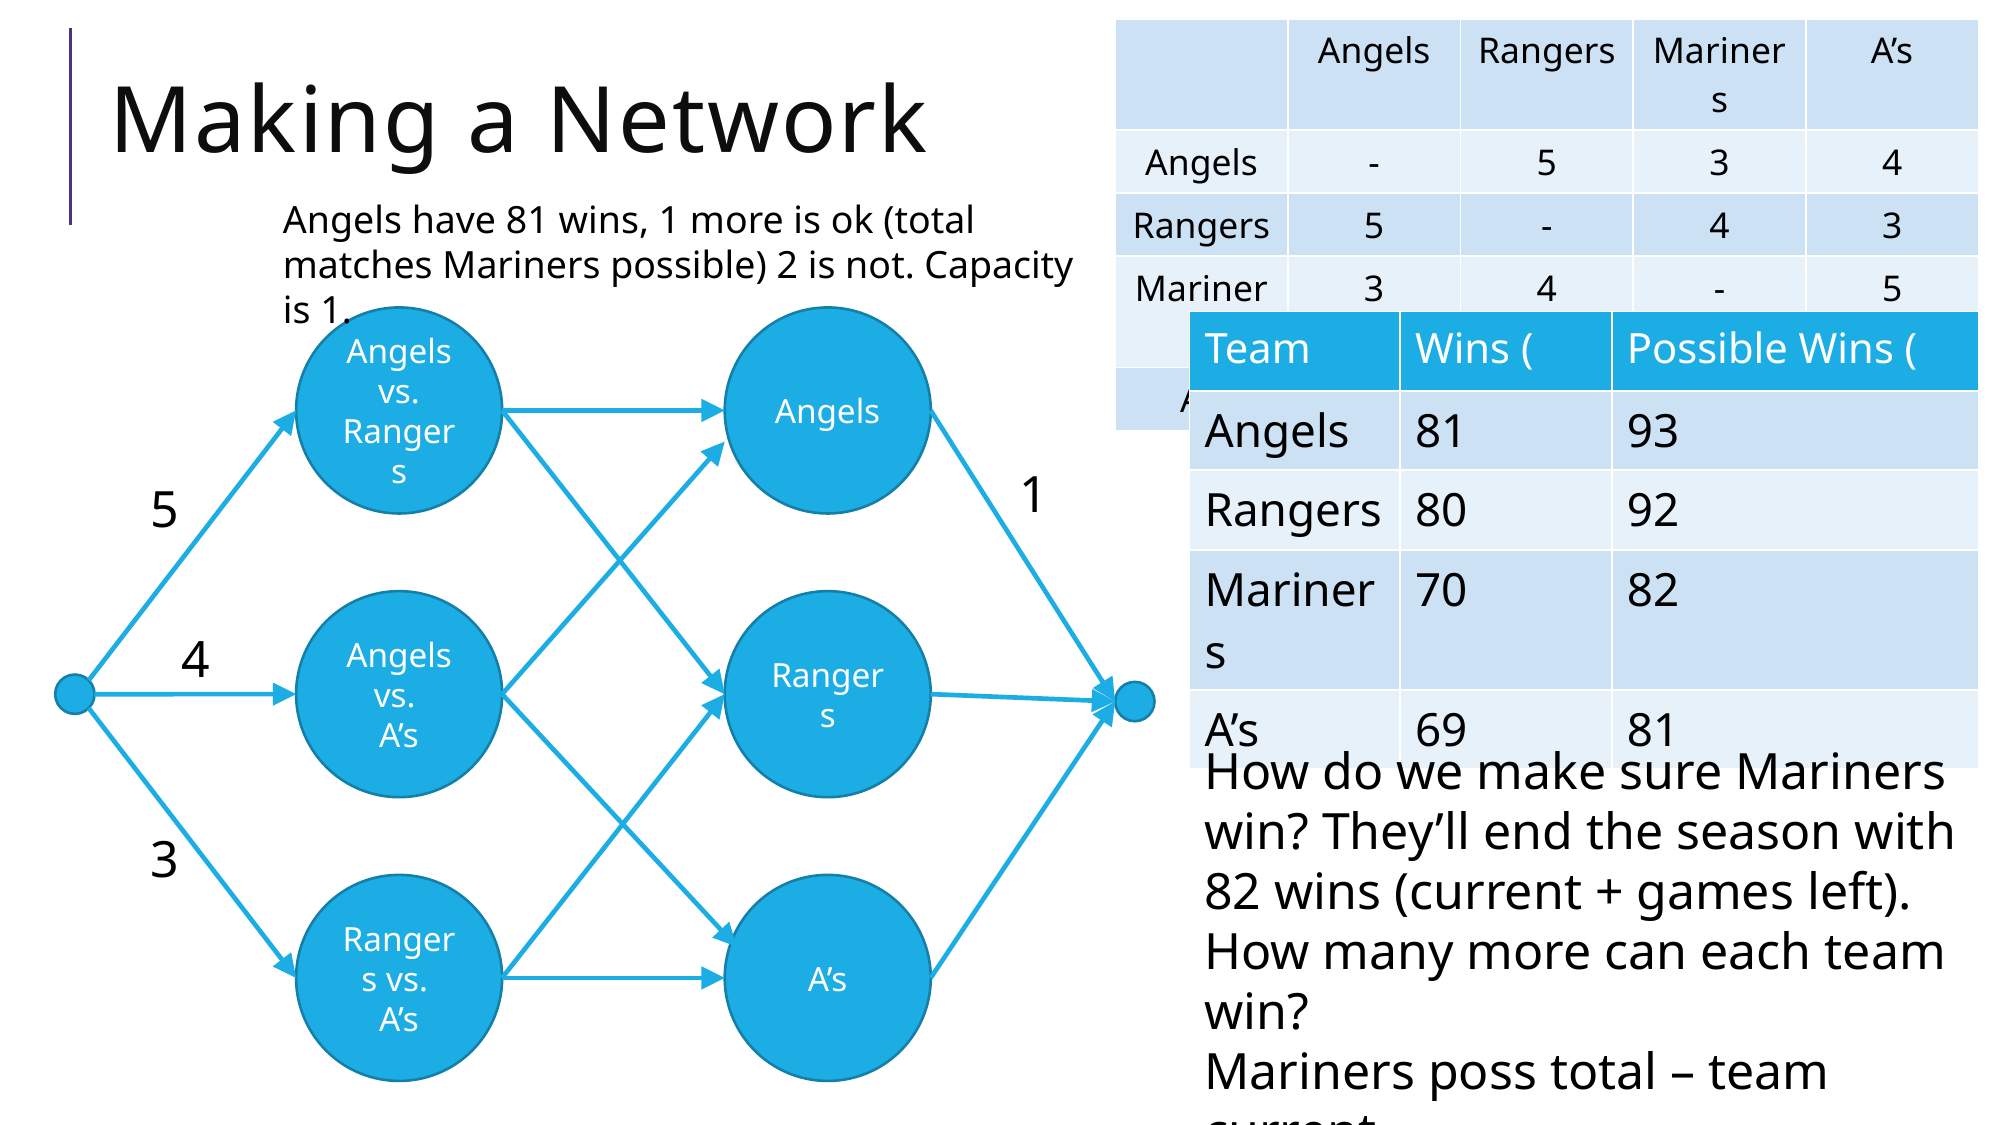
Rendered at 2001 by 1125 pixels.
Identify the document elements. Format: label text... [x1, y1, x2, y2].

text_box [1123, 680, 1156, 723]
text_box Angels [723, 339, 932, 515]
table_header A’s [1807, 20, 1978, 129]
table_cell - [1289, 131, 1460, 192]
table_header Mariners [1634, 20, 1805, 129]
table_cell 5 [1289, 194, 1460, 255]
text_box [88, 410, 297, 681]
table_header [1116, 20, 1287, 129]
text_box Angels vs. Rangers [294, 339, 504, 515]
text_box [930, 701, 1116, 979]
text_box Angels have 81 wins, 1 more is ok (total matches Mariners possible) 2 is not. Capacity is 1. [268, 188, 1090, 339]
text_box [501, 441, 725, 689]
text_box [501, 410, 725, 438]
table_cell 5 [1807, 257, 1978, 311]
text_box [729, 693, 737, 947]
table_cell Angels [1116, 131, 1287, 192]
text_box How do we make sure Mariners win? They’ll end the season with 82 wins (current + games left). How many more can each team win? Mariners poss total – team current [1189, 731, 1979, 1125]
table_header Rangers [1461, 20, 1632, 129]
table_header Angels [1289, 20, 1460, 129]
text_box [930, 410, 1116, 690]
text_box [88, 707, 297, 979]
table_cell Rangers [1116, 194, 1287, 255]
text_box Rangers [732, 589, 923, 799]
text_box Rangers vs. A’s [295, 873, 504, 1083]
table_cell - [1461, 194, 1632, 255]
table_cell 3 [1807, 194, 1978, 255]
table_cell 5 [1461, 131, 1632, 192]
table_cell 3 [1289, 257, 1460, 311]
table_cell A’s [1116, 368, 1189, 430]
text_box Angels vs. A’s [296, 589, 495, 799]
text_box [930, 693, 1116, 697]
table_cell 4 [1634, 194, 1805, 255]
title Making a Network [94, 43, 1114, 210]
table_cell Mariners [1116, 257, 1287, 367]
table_cell 4 [1461, 257, 1632, 311]
table_cell - [1634, 257, 1805, 311]
text_box [53, 673, 95, 716]
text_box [501, 693, 725, 977]
text_box A’s [723, 873, 932, 1083]
table_cell 4 [1807, 131, 1978, 192]
table_cell 3 [1634, 131, 1805, 192]
